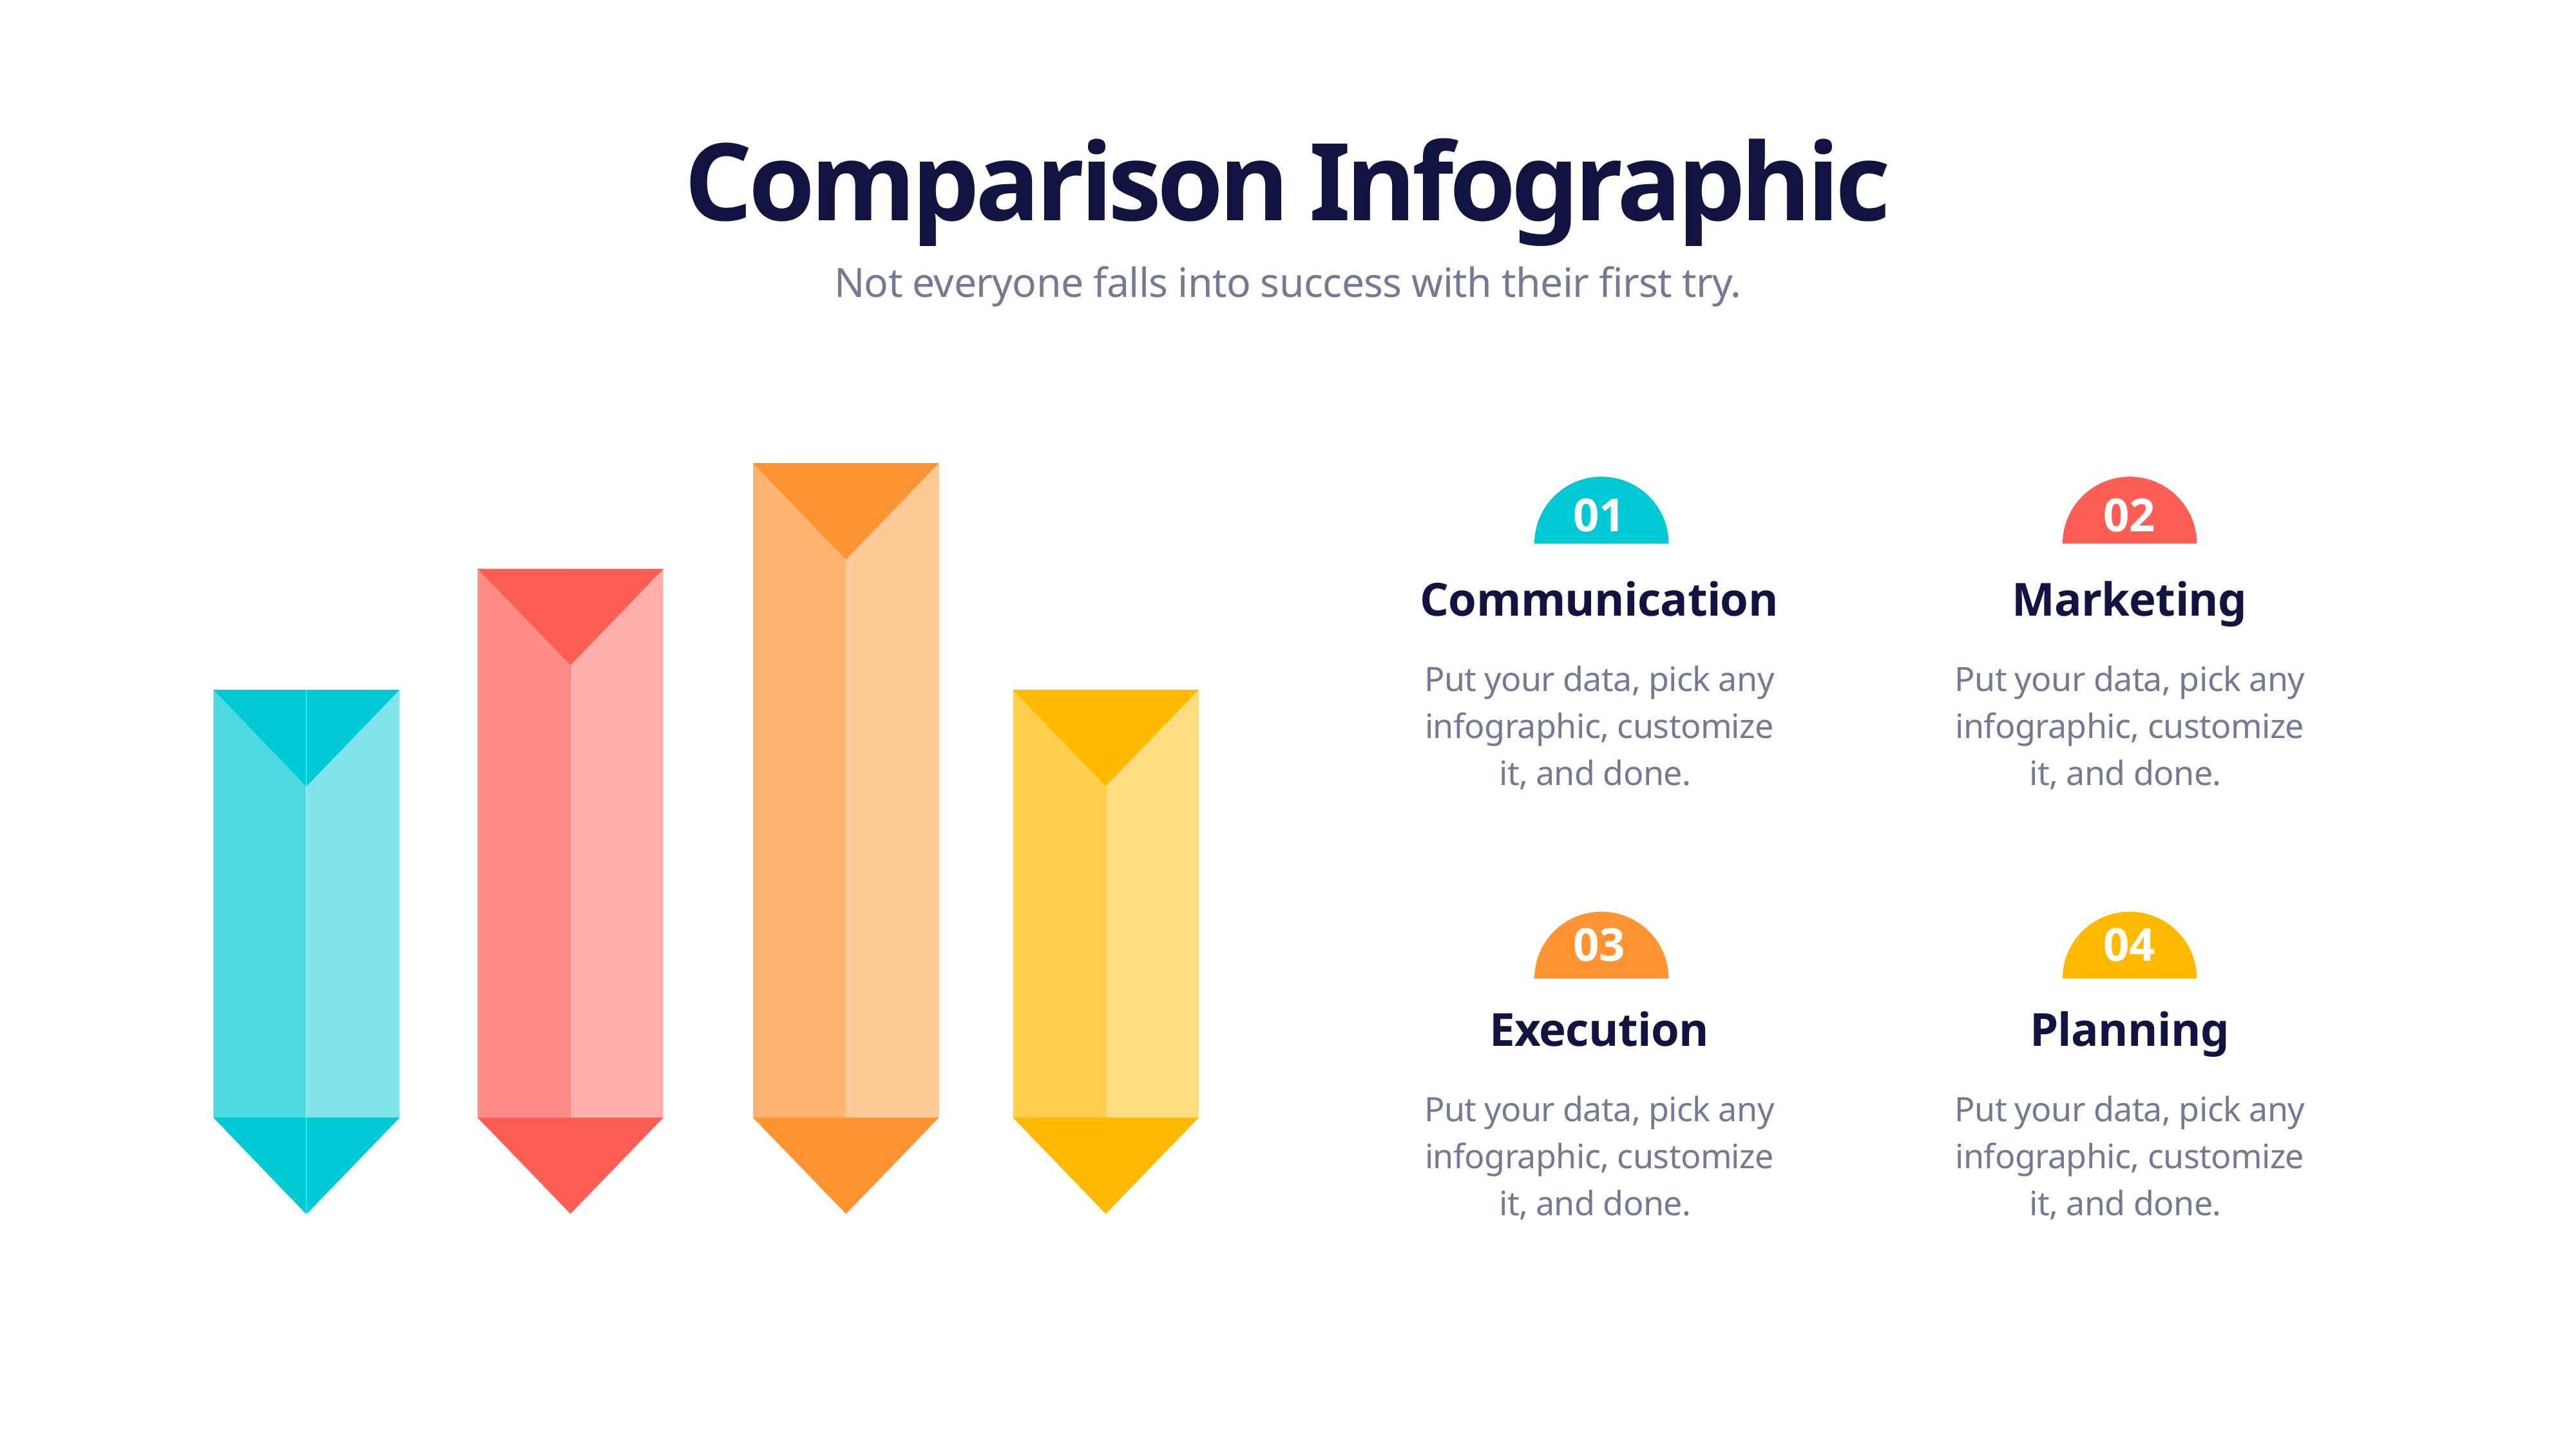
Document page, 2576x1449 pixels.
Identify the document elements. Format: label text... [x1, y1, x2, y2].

text_box [753, 463, 846, 1214]
text_box Planning [1939, 1003, 2320, 1060]
text_box 03 [1533, 918, 1665, 975]
text_box [1106, 690, 1199, 1214]
text_box [1563, 477, 1639, 488]
text_box Marketing [1939, 573, 2320, 630]
text_box 01 [1533, 488, 1665, 545]
text_box [846, 463, 939, 1214]
text_box [477, 569, 571, 1214]
text_box Communication [1409, 573, 1789, 630]
text_box [2062, 964, 2197, 979]
text_box Put your data, pick any infographic, customize it, and done. [1409, 646, 1789, 797]
text_box Execution [1409, 1003, 1789, 1060]
text_box Not everyone falls into success with their first try. [814, 243, 1762, 310]
text_box Comparison Infographic [675, 111, 1901, 247]
text_box [571, 569, 663, 1214]
text_box Put your data, pick any infographic, customize it, and done. [1409, 1076, 1789, 1227]
text_box [213, 690, 307, 1214]
text_box [2092, 477, 2168, 488]
text_box [1013, 690, 1106, 1214]
text_box 04 [2064, 918, 2195, 975]
text_box Put your data, pick any infographic, customize it, and done. [1939, 1076, 2320, 1227]
text_box [1572, 911, 1631, 918]
text_box Put your data, pick any infographic, customize it, and done. [1939, 646, 2320, 797]
text_box [307, 690, 400, 1214]
text_box [1665, 522, 1669, 544]
text_box [1534, 957, 1669, 979]
text_box 02 [2064, 488, 2195, 545]
text_box [2100, 911, 2159, 918]
